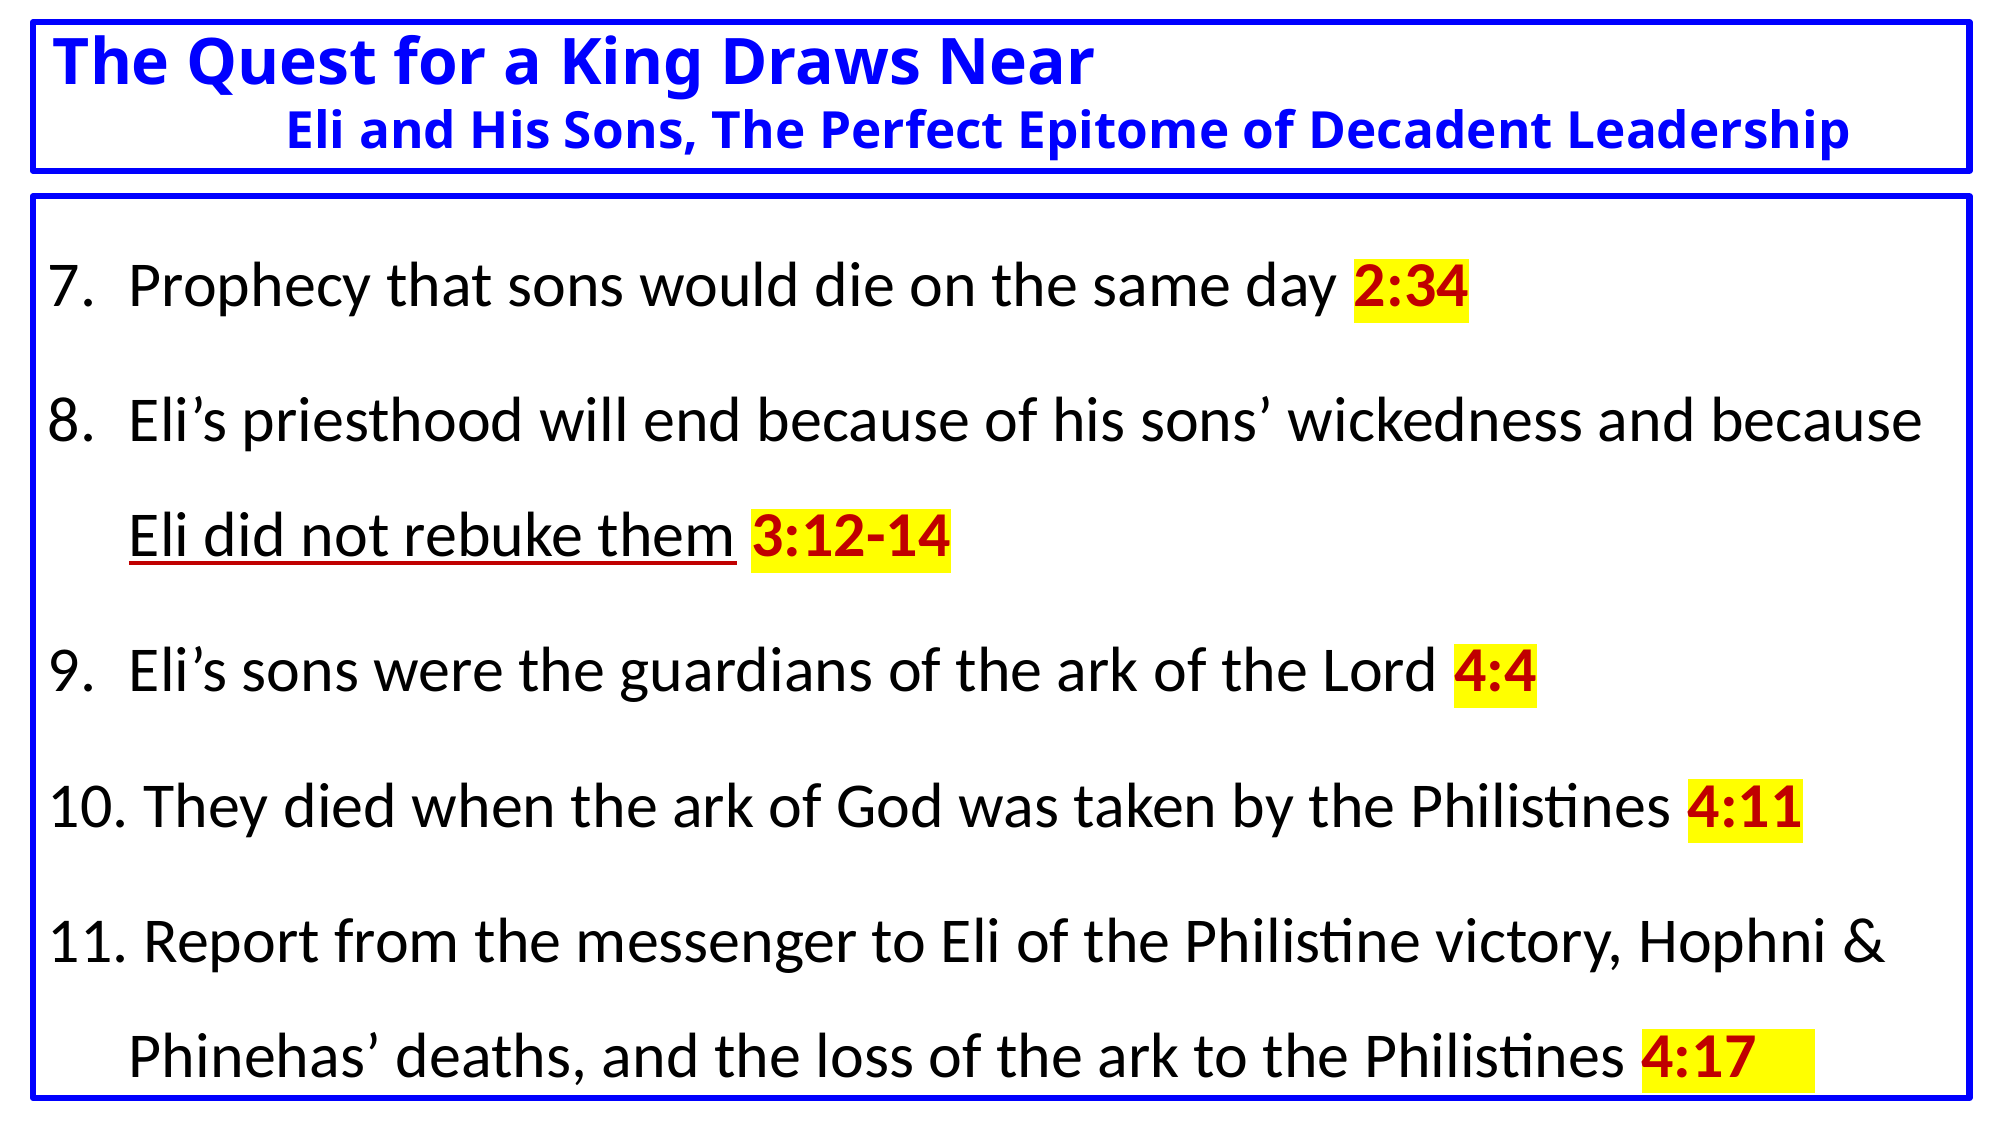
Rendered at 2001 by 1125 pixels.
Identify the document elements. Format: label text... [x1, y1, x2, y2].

list Prophecy that sons would die on the same day 2:34 Eli’s priesthood will end because of his sons’ wickedness and because Eli did not rebuke them 3:12-14 Eli’s sons were the guardians of the ark of the Lord 4:4 They died when the ark of God was taken by the Philistines 4:11 Report from the messenger to Eli of the Philistine victory, Hophni & Phinehas’ deaths, and the loss of the ark to the Philistines 4:17 [33, 196, 1970, 1098]
title The Quest for a King Draws Near Eli and His Sons, The Perfect Epitome of Decadent Leadership [33, 22, 1970, 171]
